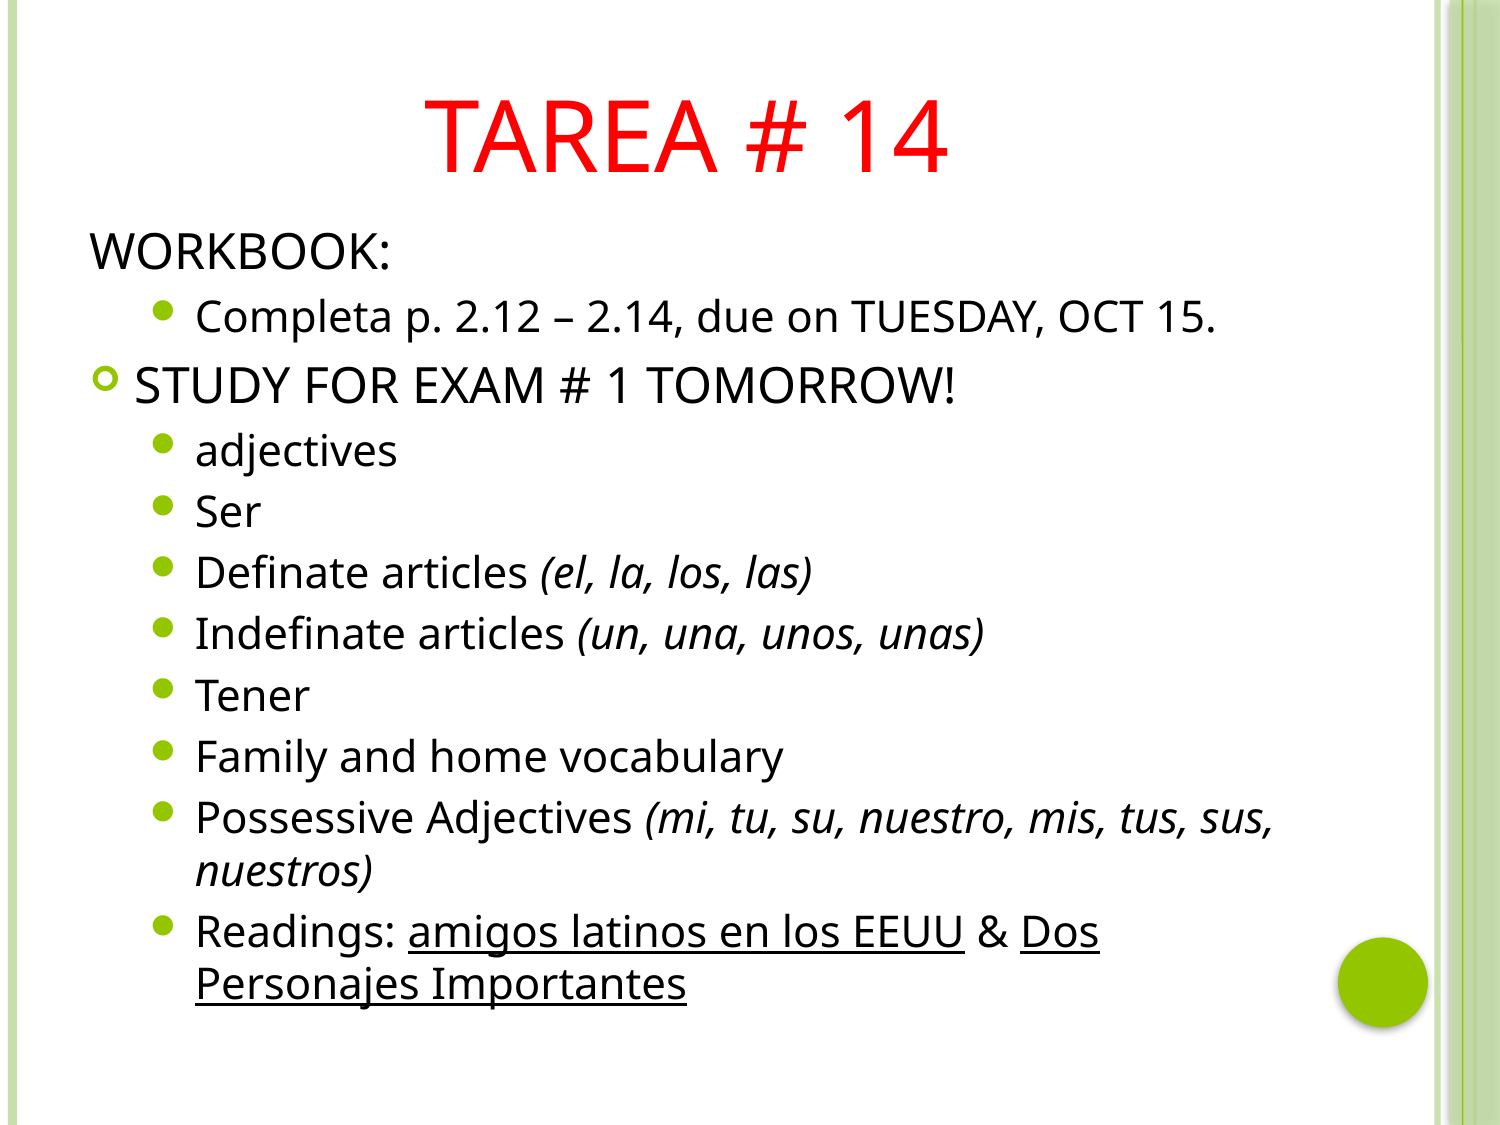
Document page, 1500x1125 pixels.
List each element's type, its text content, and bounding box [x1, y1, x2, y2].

title Tarea # 14 [75, 12, 1300, 200]
list WORKBOOK: Completa p. 2.12 – 2.14, due on TUESDAY, OCT 15. STUDY FOR EXAM # 1 TOMORROW! adjectives Ser Definate articles (el, la, los, las) Indefinate articles (un, una, unos, unas) Tener Family and home vocabulary Possessive Adjectives (mi, tu, su, nuestro, mis, tus, sus, nuestros) Readings: amigos latinos en los EEUU & Dos Personajes Importantes [75, 212, 1325, 1062]
